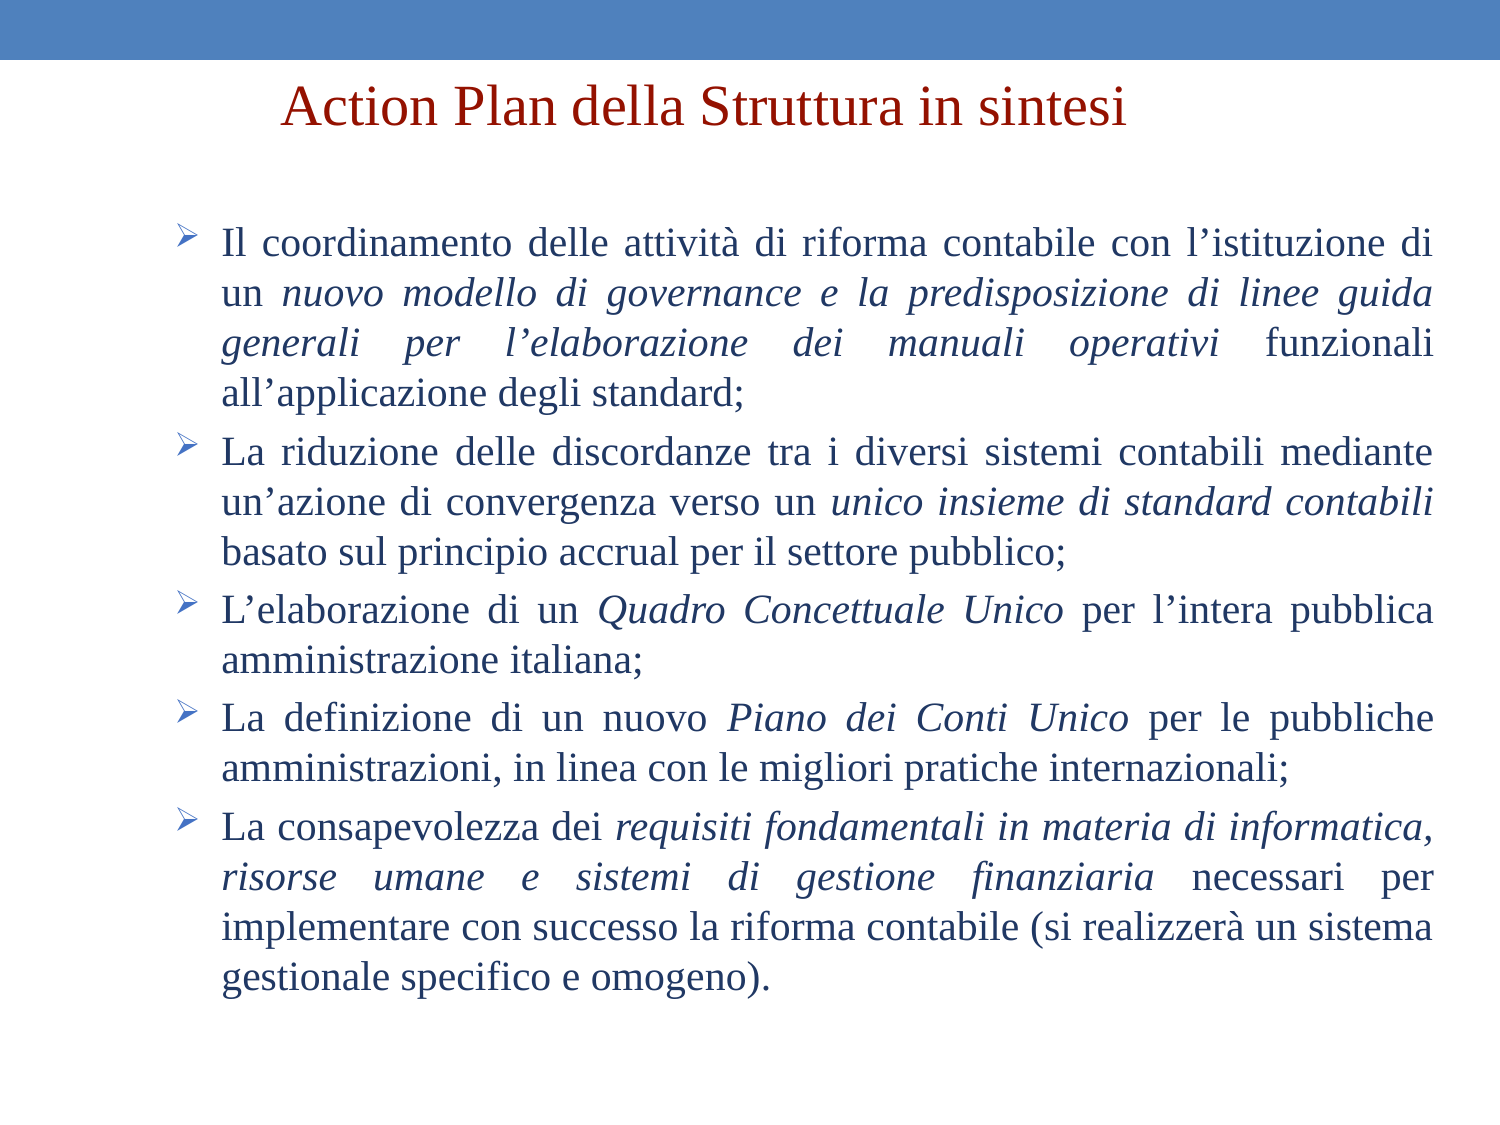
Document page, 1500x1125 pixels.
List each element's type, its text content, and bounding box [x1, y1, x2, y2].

text_box Il coordinamento delle attività di riforma contabile con l’istituzione di un nuovo modello di governance e la predisposizione di linee guida generali per l’elaborazione dei manuali operativi funzionali all’applicazione degli standard; La riduzione delle discordanze tra i diversi sistemi contabili mediante un’azione di convergenza verso un unico insieme di standard contabili basato sul principio accrual per il settore pubblico; L’elaborazione di un Quadro Concettuale Unico per l’intera pubblica amministrazione italiana; La definizione di un nuovo Piano dei Conti Unico per le pubbliche amministrazioni, in linea con le migliori pratiche internazionali; La consapevolezza dei requisiti fondamentali in materia di informatica, risorse umane e sistemi di gestione finanziaria necessari per implementare con successo la riforma contabile (si realizzerà un sistema gestionale specifico e omogeno). [159, 231, 1442, 1074]
text_box Action Plan della Struttura in sintesi [265, 66, 1285, 138]
